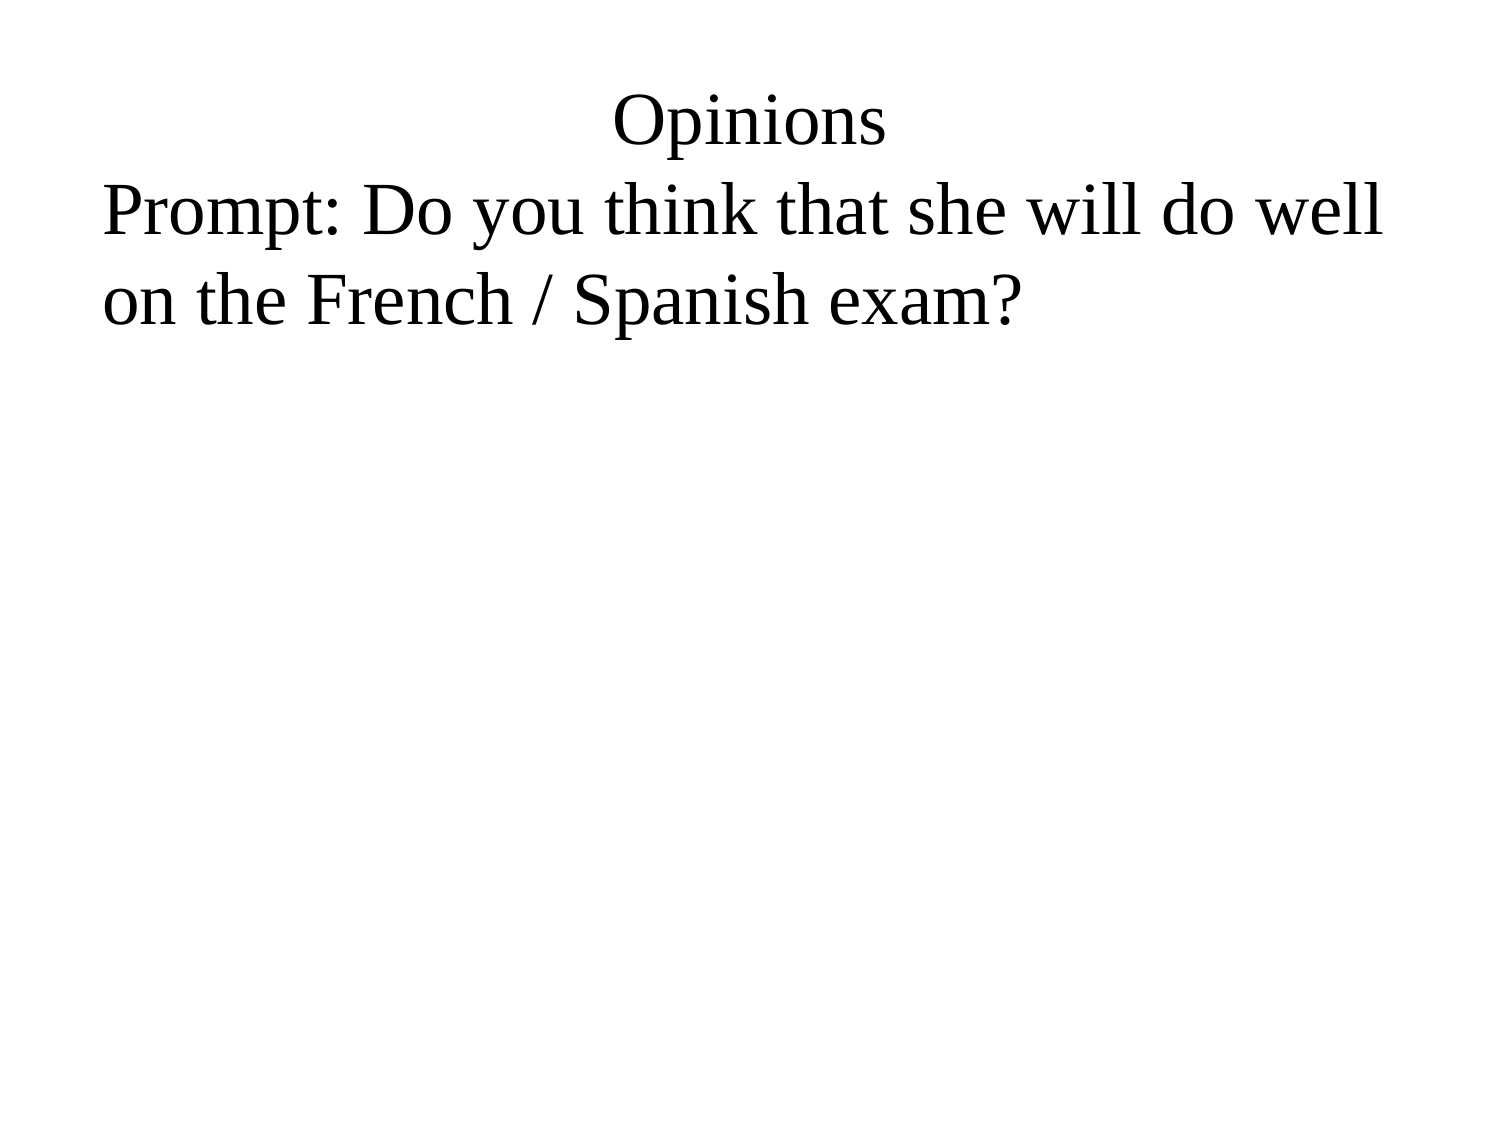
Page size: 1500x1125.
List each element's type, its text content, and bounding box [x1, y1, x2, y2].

text_box Opinions Prompt: Do you think that she will do well on the French / Spanish exam? [87, 62, 1413, 348]
